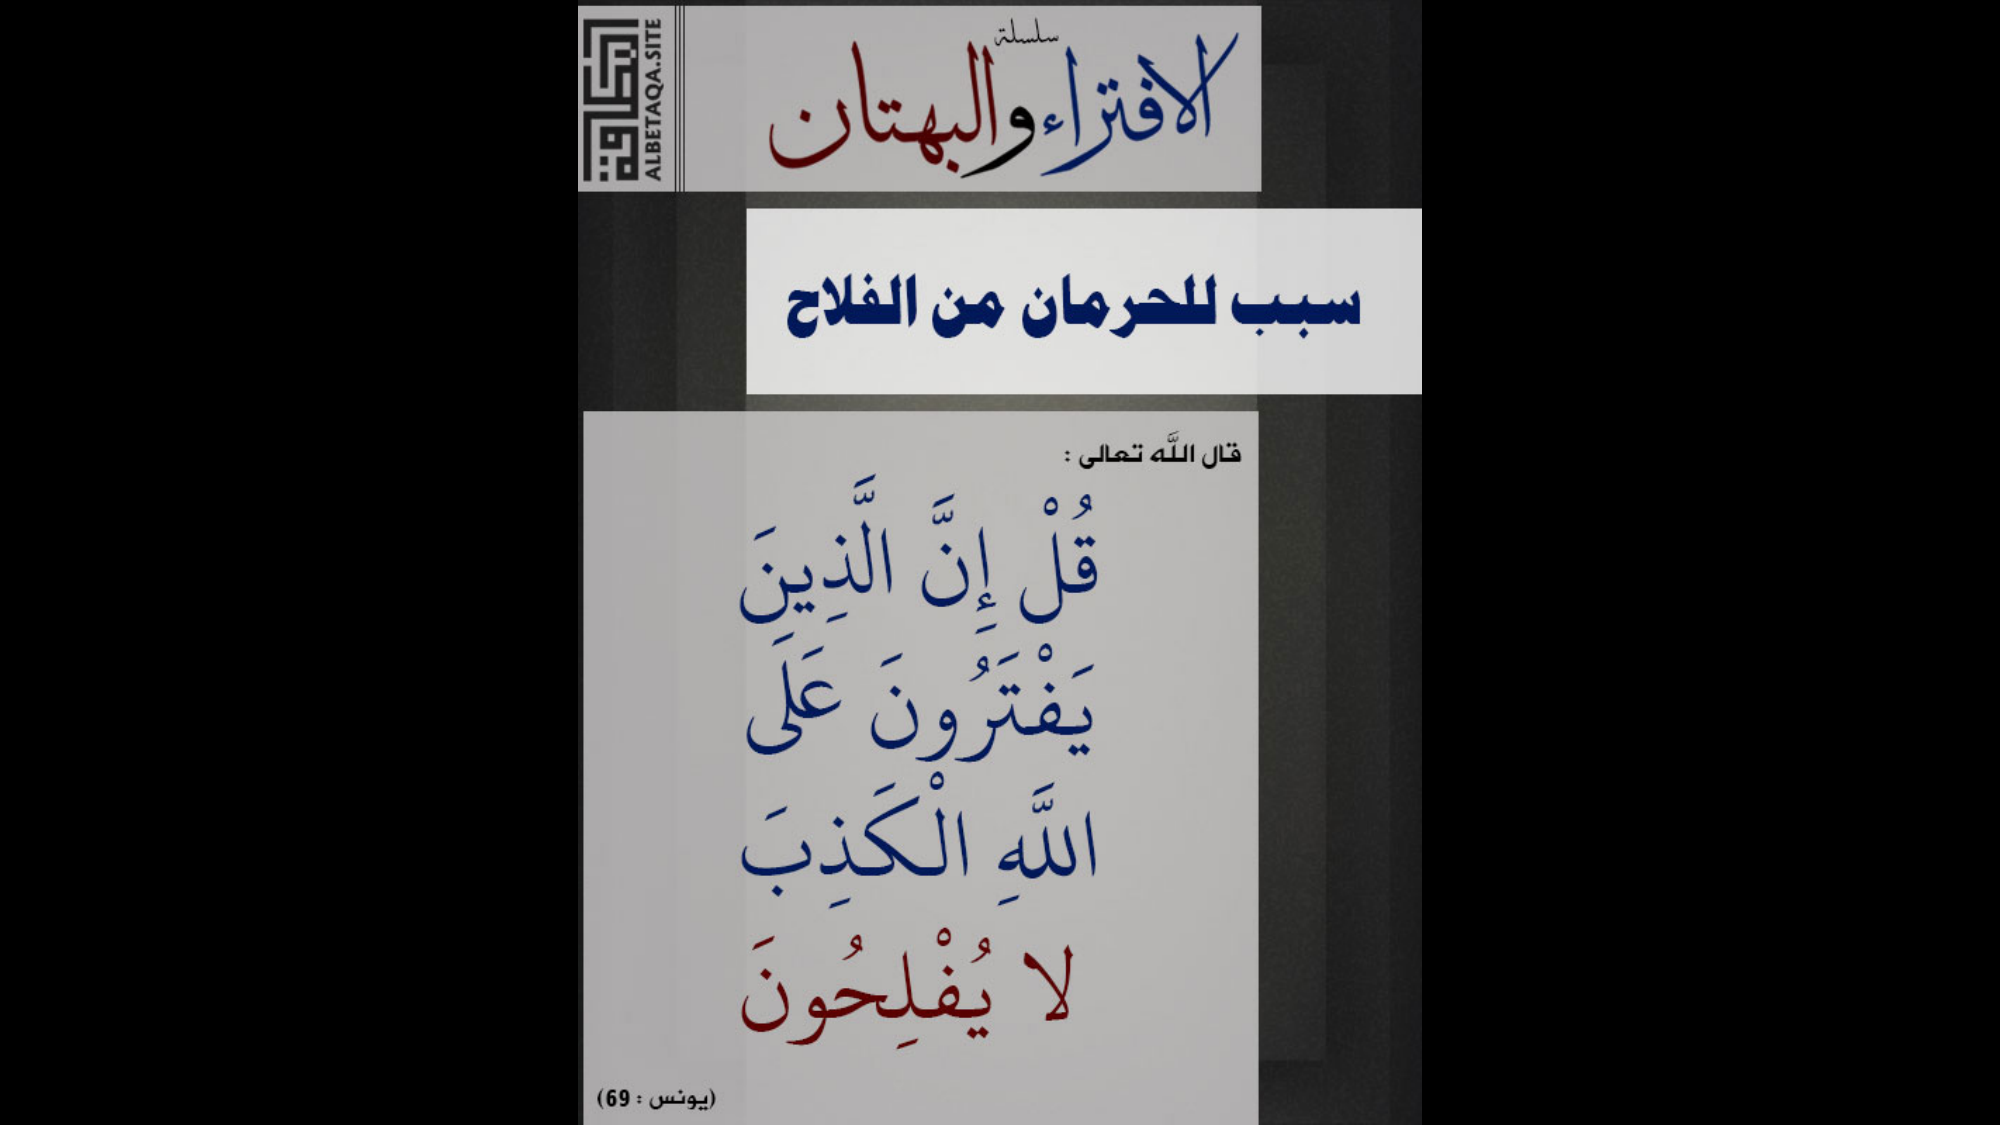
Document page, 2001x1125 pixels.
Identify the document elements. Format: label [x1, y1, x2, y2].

picture [578, 0, 1422, 1125]
